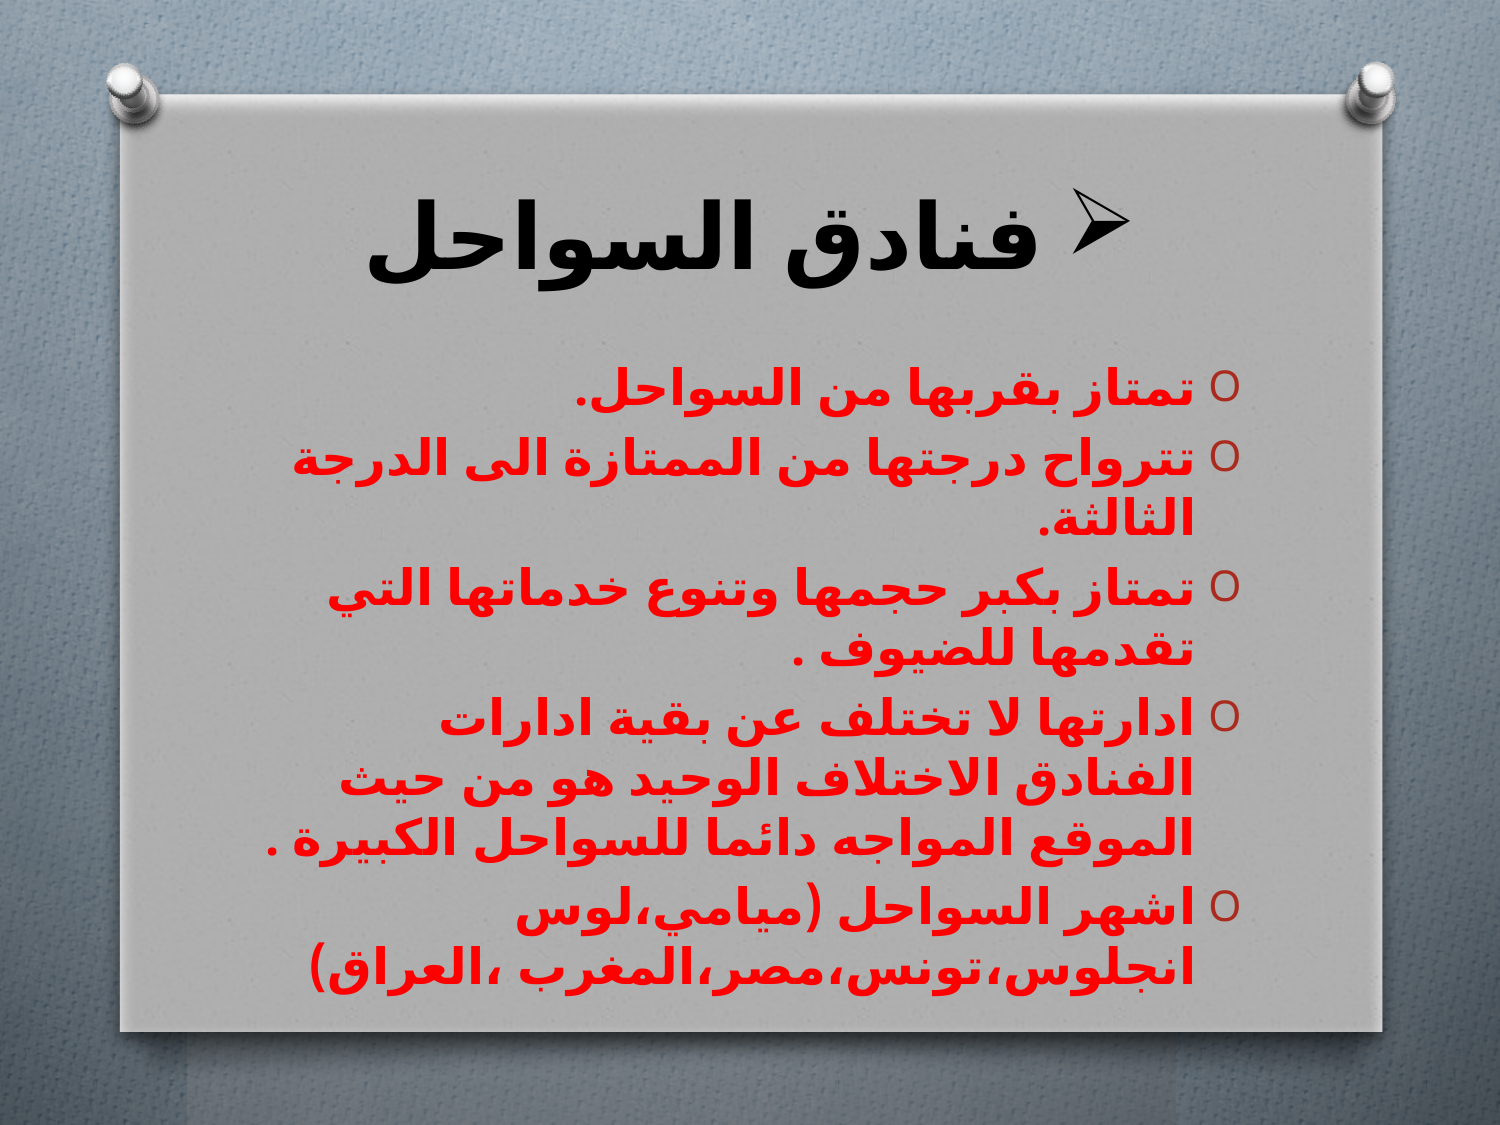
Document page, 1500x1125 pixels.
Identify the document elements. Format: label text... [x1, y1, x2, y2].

list تمتاز بقربها من السواحل. تترواح درجتها من الممتازة الى الدرجة الثالثة. تمتاز بكبر حجمها وتنوع خدماتها التي تقدمها للضيوف . ادارتها لا تختلف عن بقية ادارات الفنادق الاختلاف الوحيد هو من حيث الموقع المواجه دائما للسواحل الكبيرة . اشهر السواحل (ميامي،لوس انجلوس،تونس،مصر،المغرب ،العراق) [240, 347, 1257, 939]
title فنادق السواحل [179, 134, 1323, 332]
picture [1317, 35, 1439, 156]
picture [75, 29, 198, 153]
